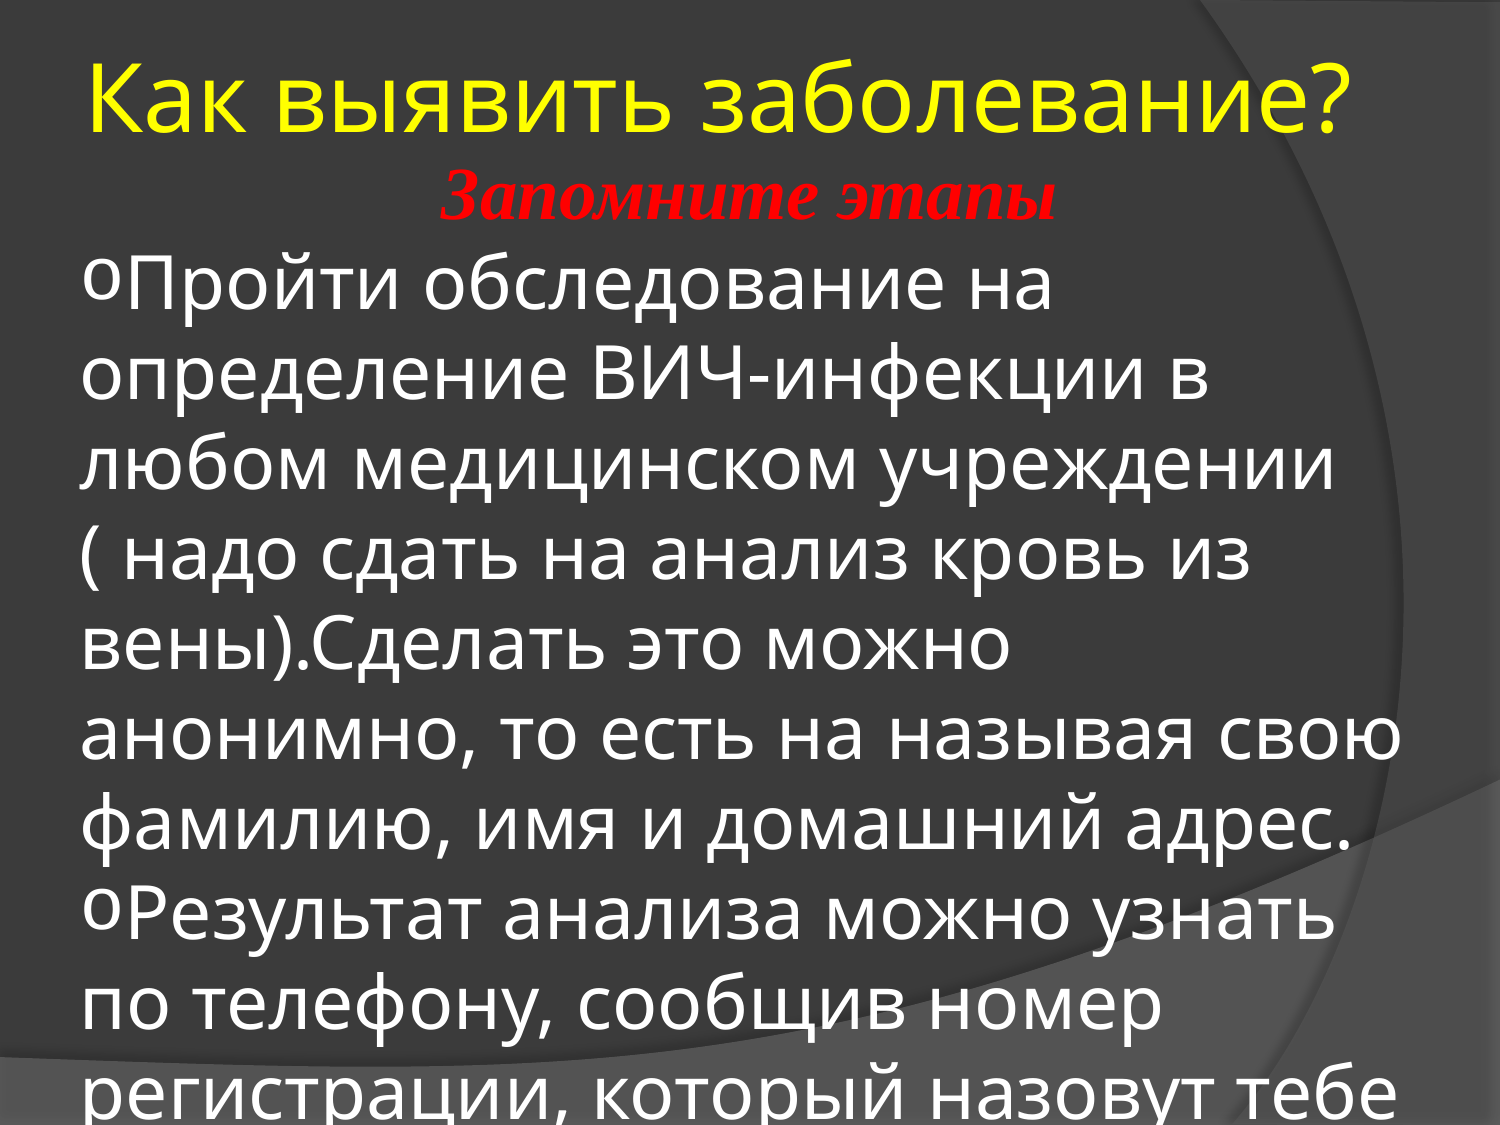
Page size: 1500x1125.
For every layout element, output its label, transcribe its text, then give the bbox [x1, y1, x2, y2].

title Как выявить заболевание? [76, 0, 1427, 137]
text_box Запомните этапы Пройти обследование на определение ВИЧ-инфекции в любом медицинском учреждении ( надо сдать на анализ кровь из вены).Сделать это можно анонимно, то есть на называя свою фамилию, имя и домашний адрес. Результат анализа можно узнать по телефону, сообщив номер регистрации, который назовут тебе во время обследования. [64, 137, 1436, 1125]
